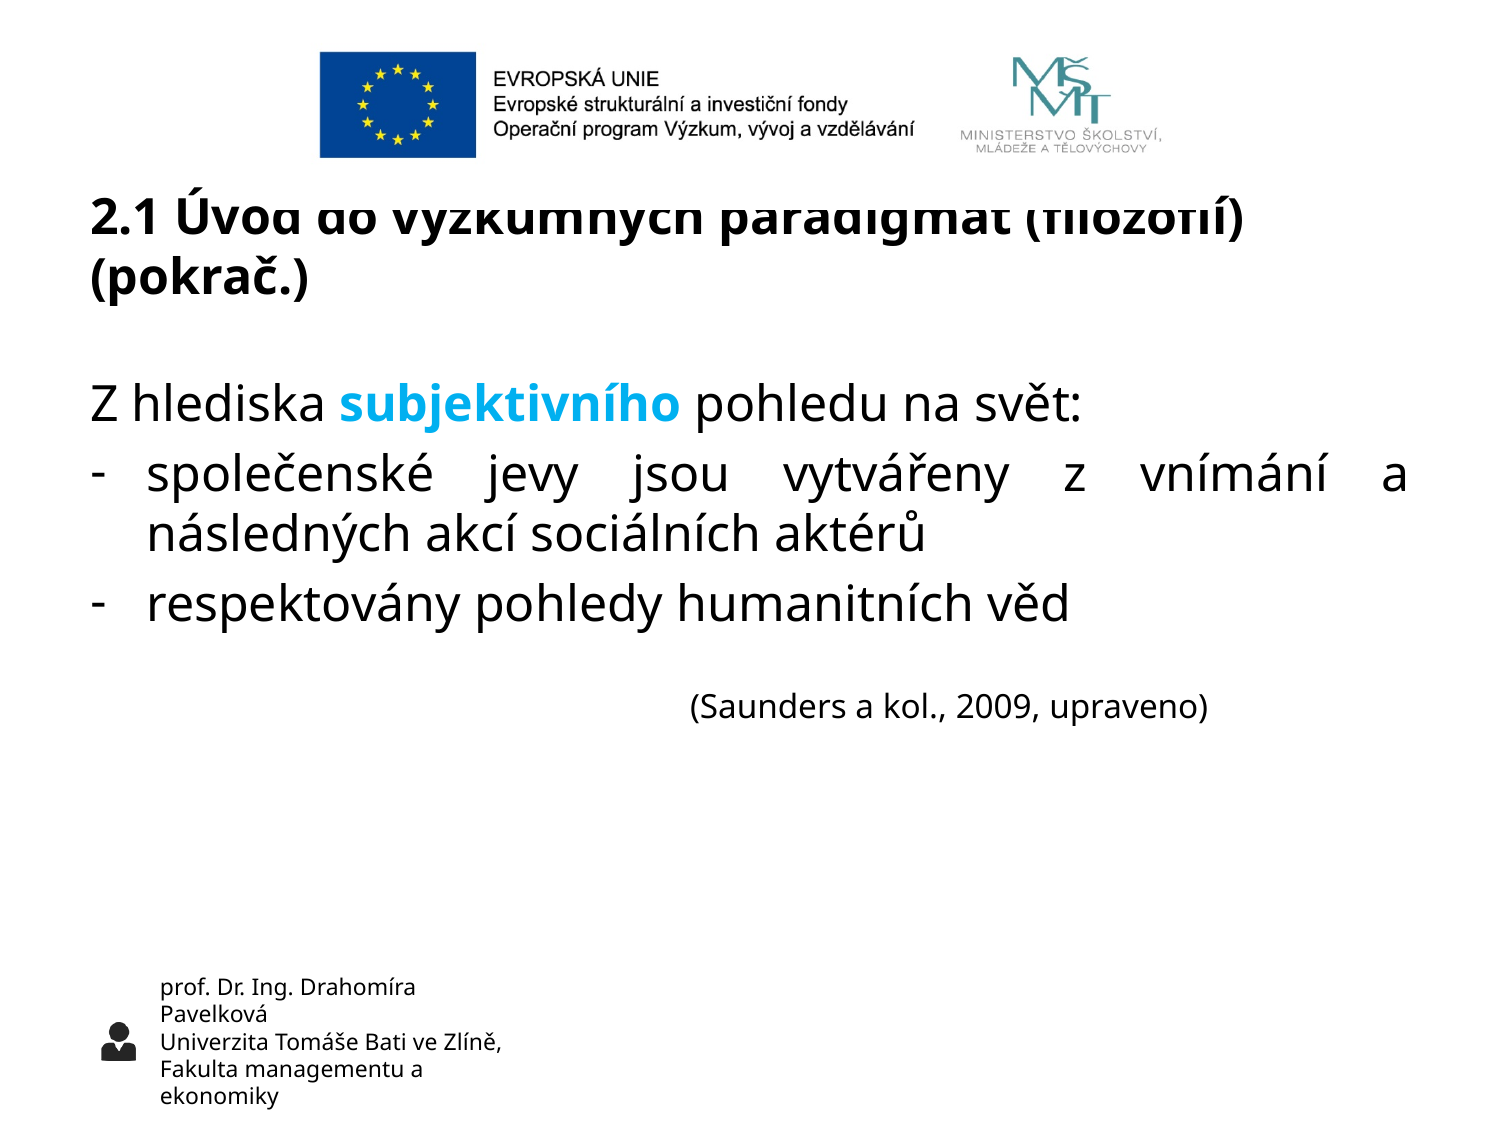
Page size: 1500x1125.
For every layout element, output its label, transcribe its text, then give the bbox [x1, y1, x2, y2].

list Z hlediska subjektivního pohledu na svět: společenské jevy jsou vytvářeny z vnímání a následných akcí sociálních aktérů respektovány pohledy humanitních věd (Saunders a kol., 2009, upraveno) [75, 304, 1425, 1000]
footer prof. Dr. Ing. Drahomíra Pavelková Univerzita Tomáše Bati ve Zlíně, Fakulta managementu a ekonomiky [145, 999, 526, 1083]
picture [267, 0, 1213, 210]
title 2.1 Úvod do výzkumných paradigmat (filozofií) (pokrač.) [75, 185, 1471, 305]
picture [101, 1021, 136, 1062]
